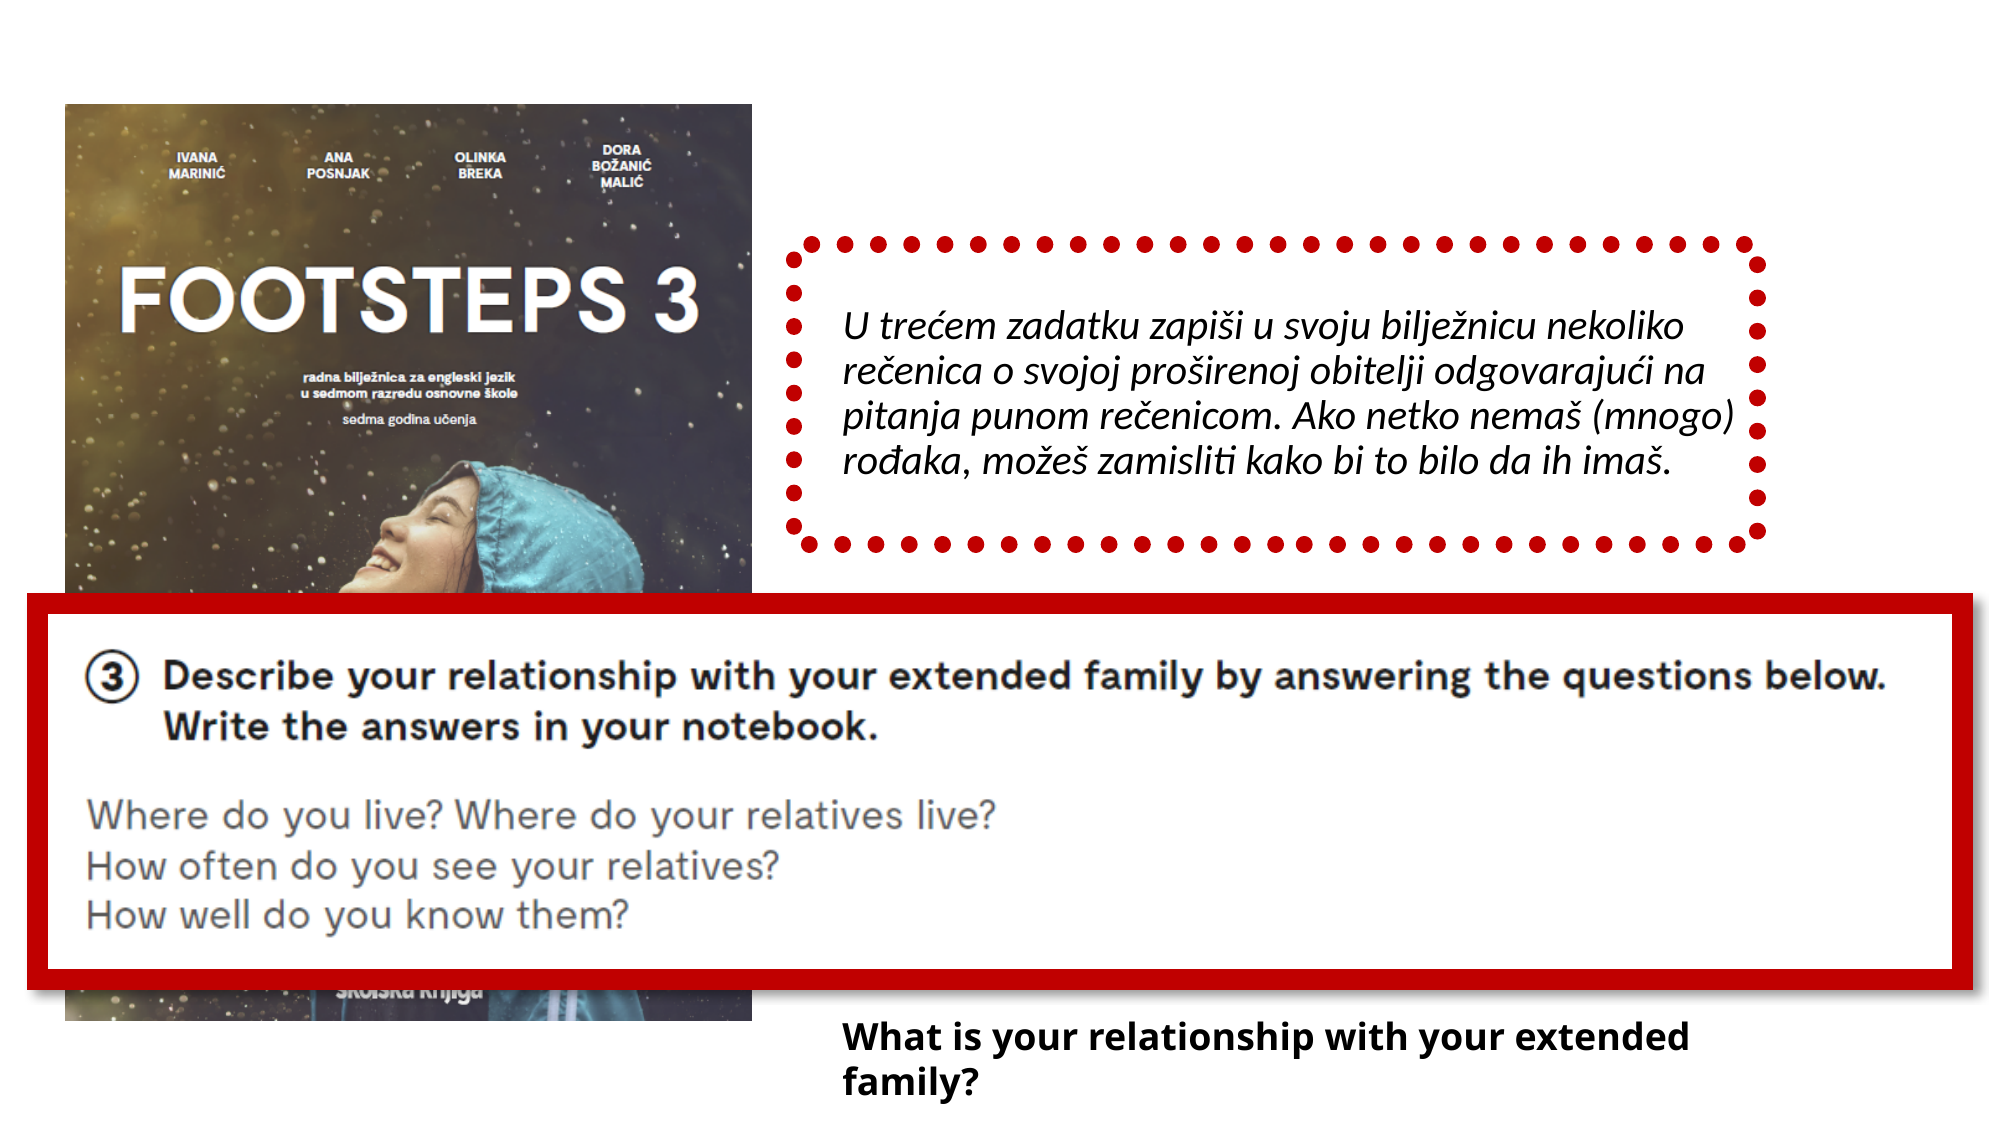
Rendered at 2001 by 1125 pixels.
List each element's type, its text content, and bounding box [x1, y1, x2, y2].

text_box What is your relationship with your extended family? [827, 969, 1828, 1111]
text_box U trećem zadatku zapiši u svoju bilježnicu nekoliko rečenica o svojoj proširenoj obitelji odgovarajući na pitanja punom rečenicom. Ako netko nemaš (mnogo) rođaka, možeš zamisliti kako bi to bilo da ih imaš. [827, 295, 1816, 582]
picture [47, 104, 1953, 1021]
text_box [793, 243, 1758, 545]
